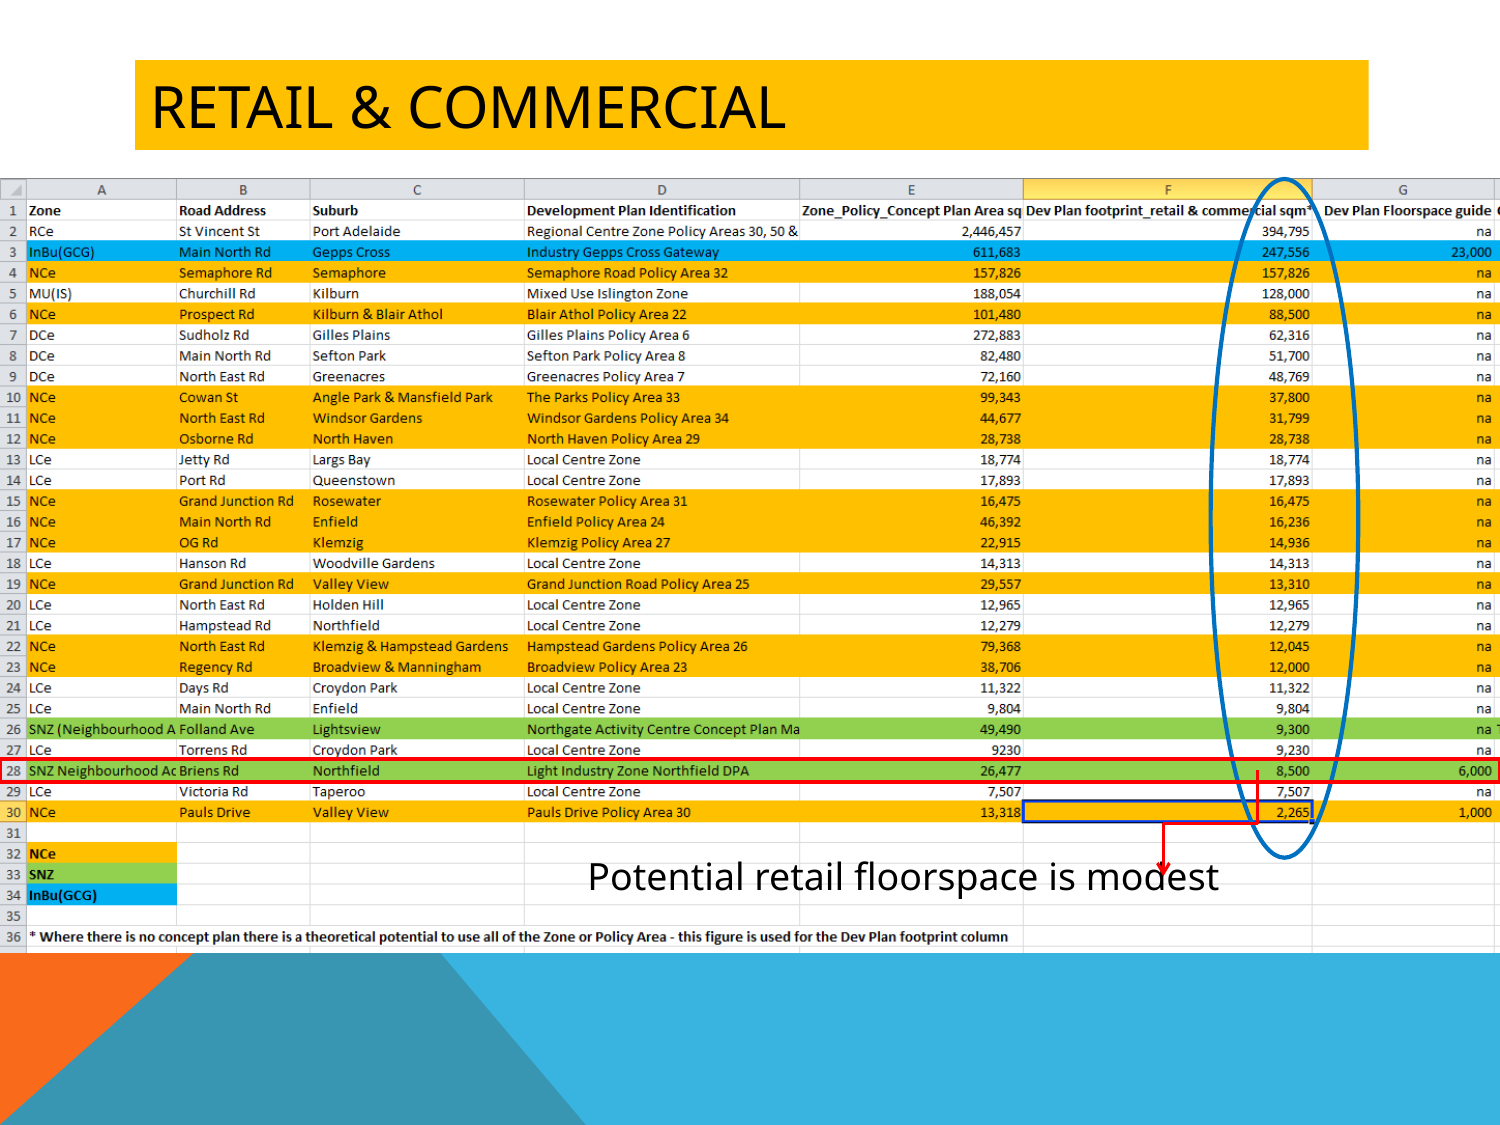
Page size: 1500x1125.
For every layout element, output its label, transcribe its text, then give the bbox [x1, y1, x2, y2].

title retail & COmmercial [135, 60, 1369, 150]
picture [0, 178, 1500, 953]
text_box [1157, 775, 1264, 871]
